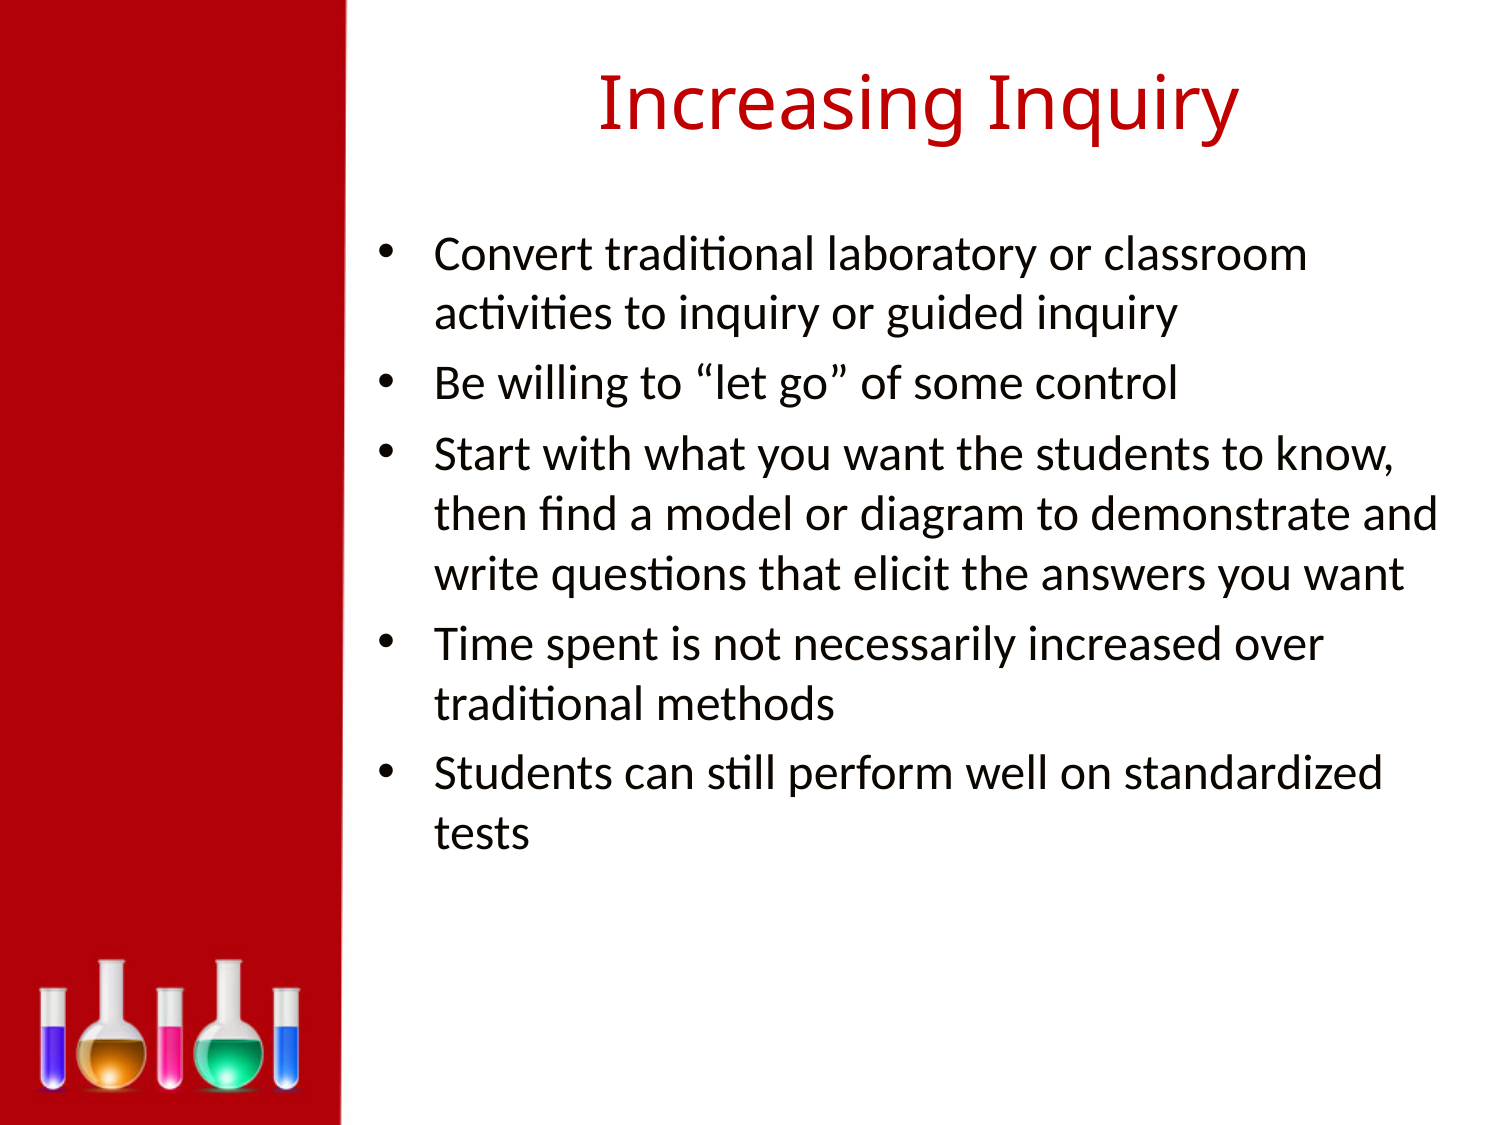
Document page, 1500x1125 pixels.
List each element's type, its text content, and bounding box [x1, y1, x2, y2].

picture [0, 0, 1500, 1125]
list Convert traditional laboratory or classroom activities to inquiry or guided inquiry Be willing to “let go” of some control Start with what you want the students to know, then find a model or diagram to demonstrate and write questions that elicit the answers you want Time spent is not necessarily increased over traditional methods Students can still perform well on standardized tests [362, 212, 1474, 1055]
title Increasing Inquiry [362, 24, 1477, 175]
